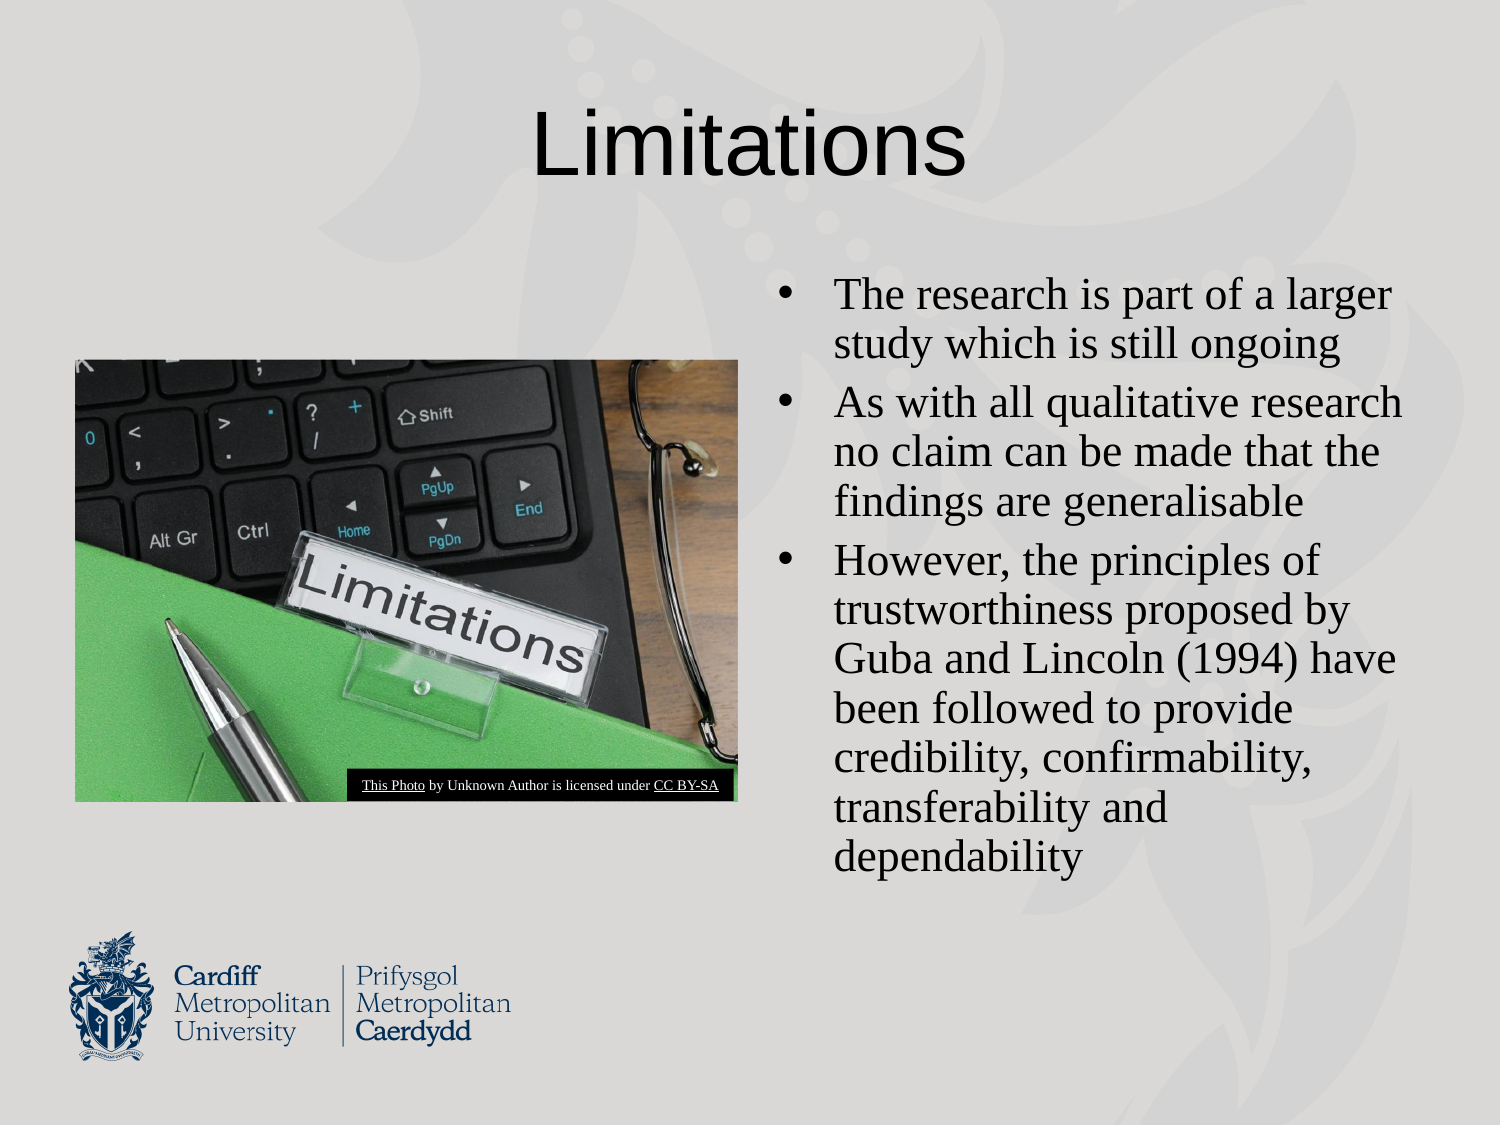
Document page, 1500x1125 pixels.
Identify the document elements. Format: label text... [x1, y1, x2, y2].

list The research is part of a larger study which is still ongoing As with all qualitative research no claim can be made that the findings are generalisable However, the principles of trustworthiness proposed by Guba and Lincoln (1994) have been followed to provide credibility, confirmability, transferability and dependability [762, 262, 1425, 899]
title Limitations [75, 45, 1425, 233]
picture [0, 0, 1500, 1125]
